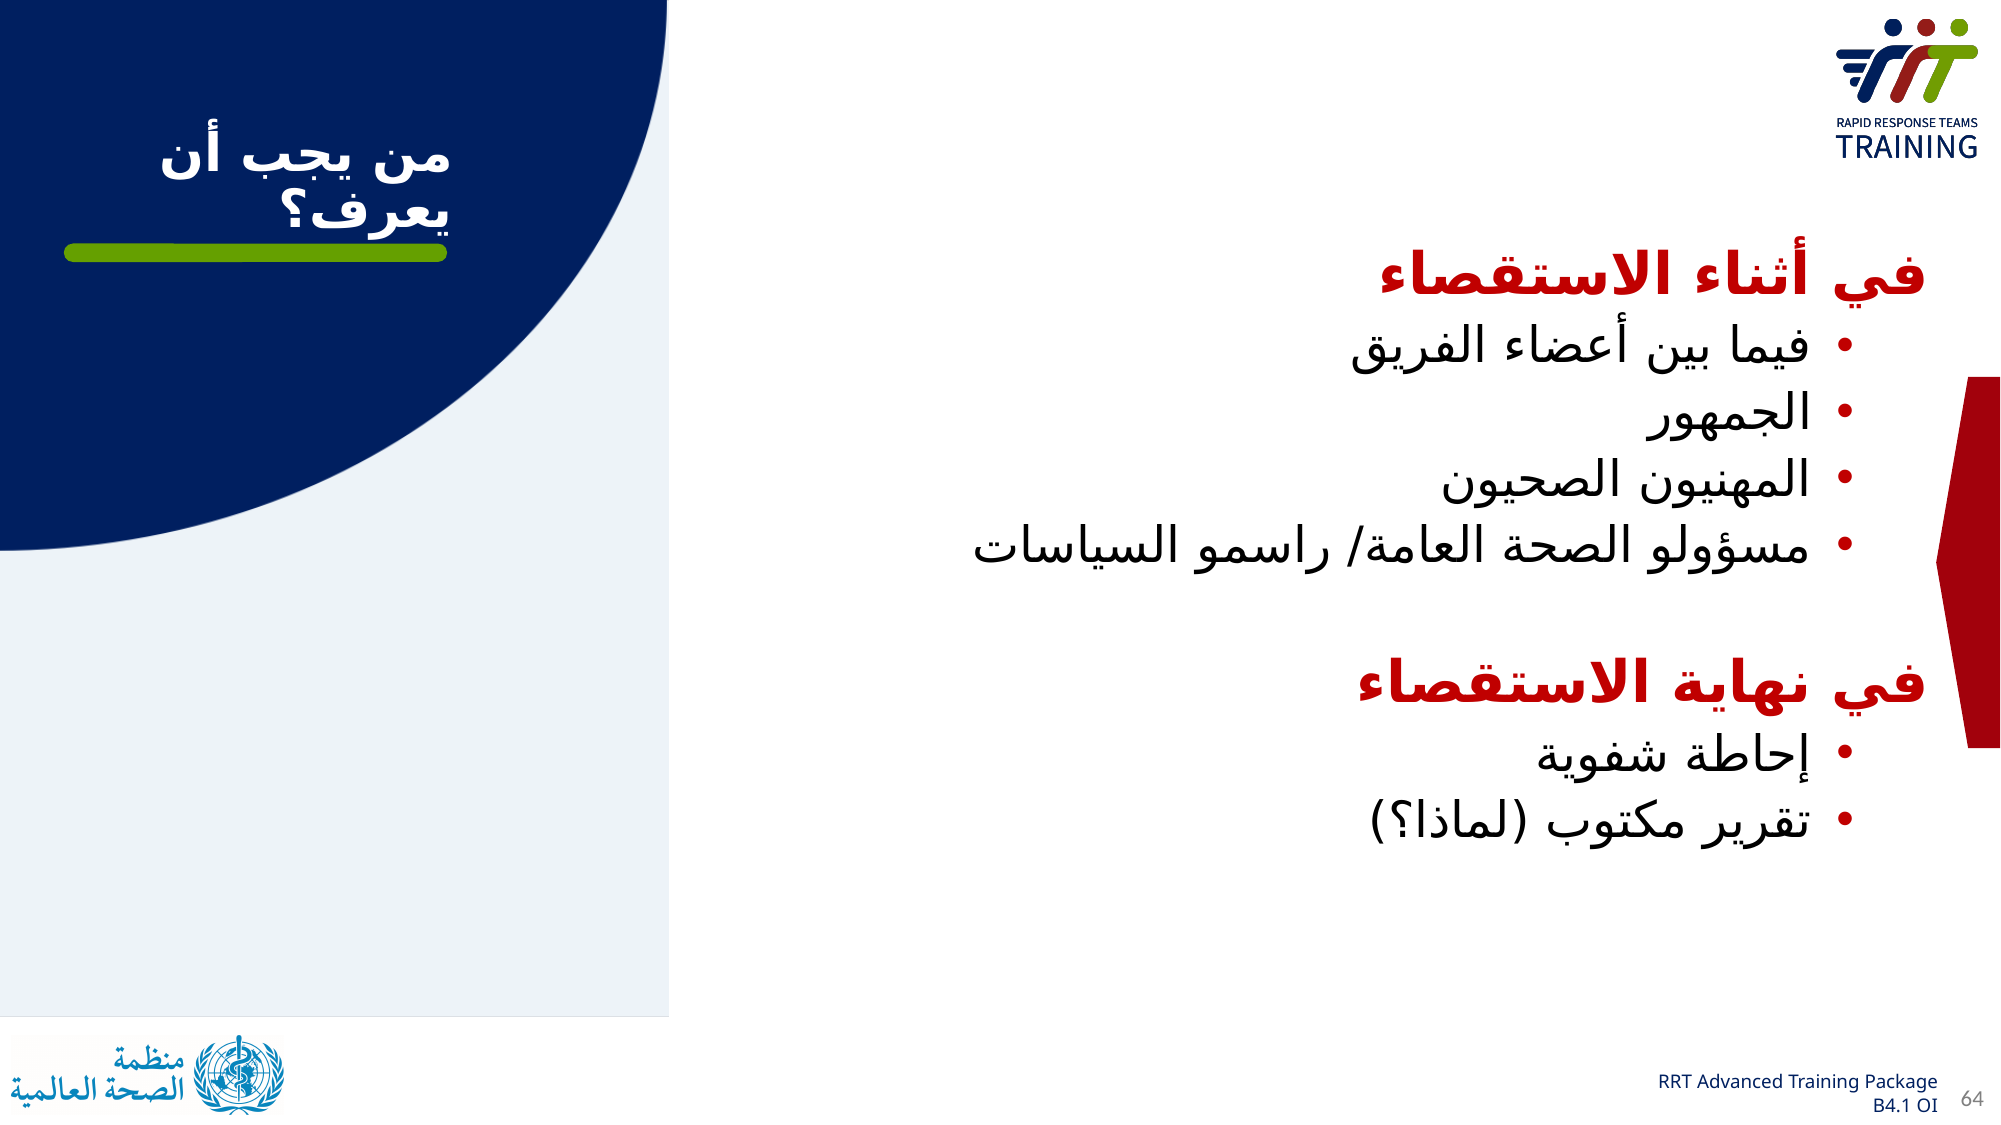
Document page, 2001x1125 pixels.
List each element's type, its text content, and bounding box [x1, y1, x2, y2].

picture [241, 1050, 247, 1059]
list في أثناء الاستقصاء فيما بين أعضاء الفريق الجمهور المهنيون الصحيون مسؤولو الصحة العامة/ راسمو السياسات في نهاية الاستقصاء إحاطة شفوية تقرير مكتوب (لماذا؟) [700, 236, 1937, 889]
picture [1835, 19, 1978, 167]
picture [0, 0, 669, 1018]
text_box [63, 243, 448, 263]
picture [11, 1035, 284, 1115]
title من يجب أن يعرف؟ [53, 117, 461, 248]
